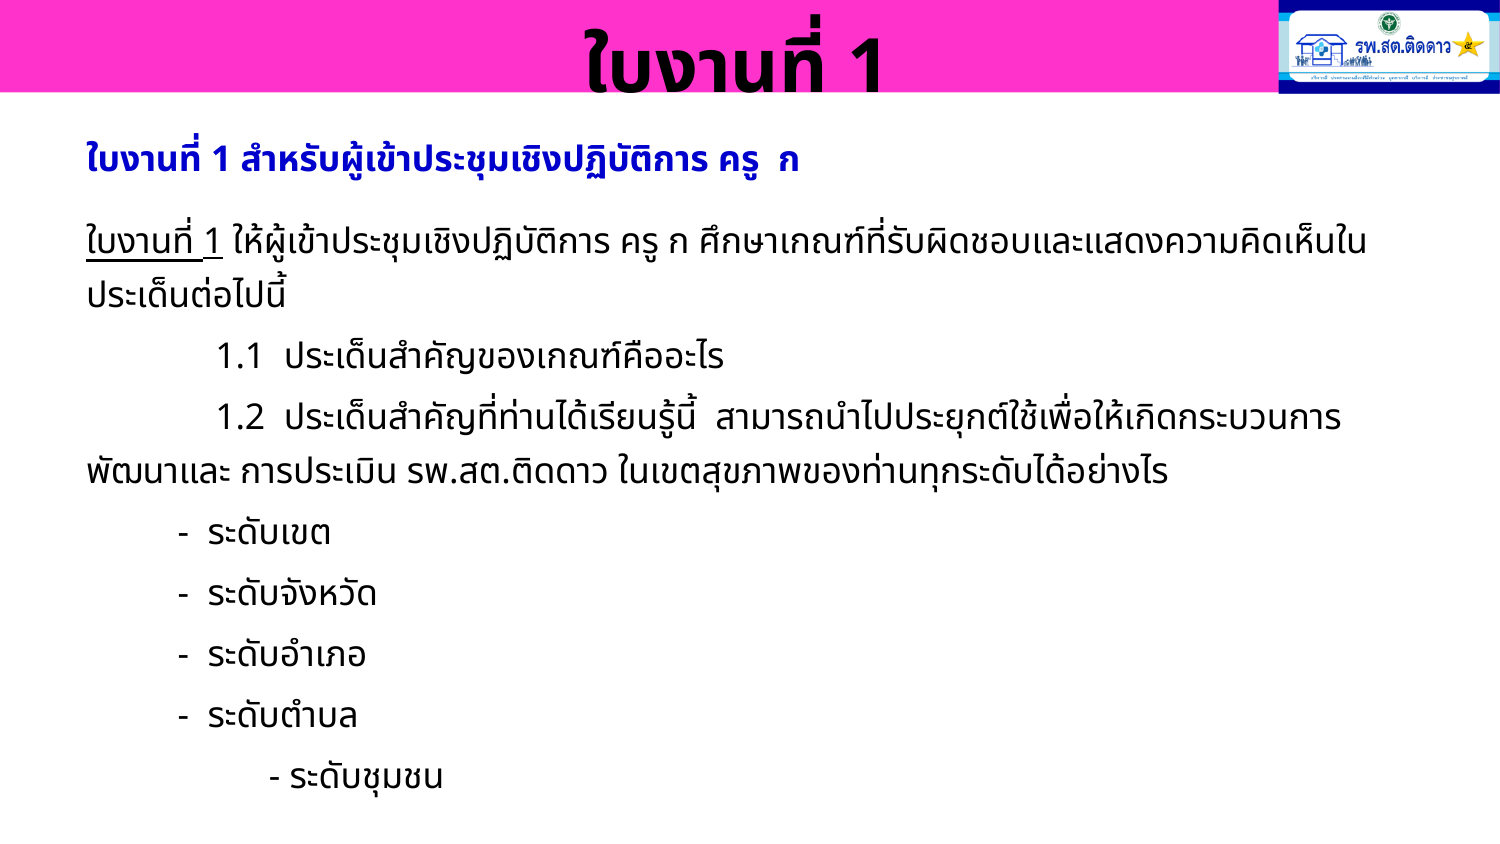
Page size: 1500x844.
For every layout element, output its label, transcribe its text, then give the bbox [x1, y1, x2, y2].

picture [1278, 0, 1500, 94]
list ใบงานที่ 1 สำหรับผู้เข้าประชุมเชิงปฏิบัติการ ครู ก ใบงานที่ 1 ให้ผู้เข้าประชุมเชิงปฏิบัติการ ครู ก ศึกษาเกณฑ์ที่รับผิดชอบและแสดงความคิดเห็นในประเด็นต่อไปนี้ 1.1 ประเด็นสำคัญของเกณฑ์คืออะไร 1.2 ประเด็นสำคัญที่ท่านได้เรียนรู้นี้ สามารถนำไปประยุกต์ใช้เพื่อให้เกิดกระบวนการพัฒนาและ การประเมิน รพ.สต.ติดดาว ในเขตสุขภาพของท่านทุกระดับได้อย่างไร - ระดับเขต - ระดับจังหวัด - ระดับอำเภอ - ระดับตำบล - ระดับชุมชน [70, 125, 1429, 820]
text_box [0, 0, 1276, 93]
text_box ใบงานที่ 1 [195, 12, 1279, 114]
